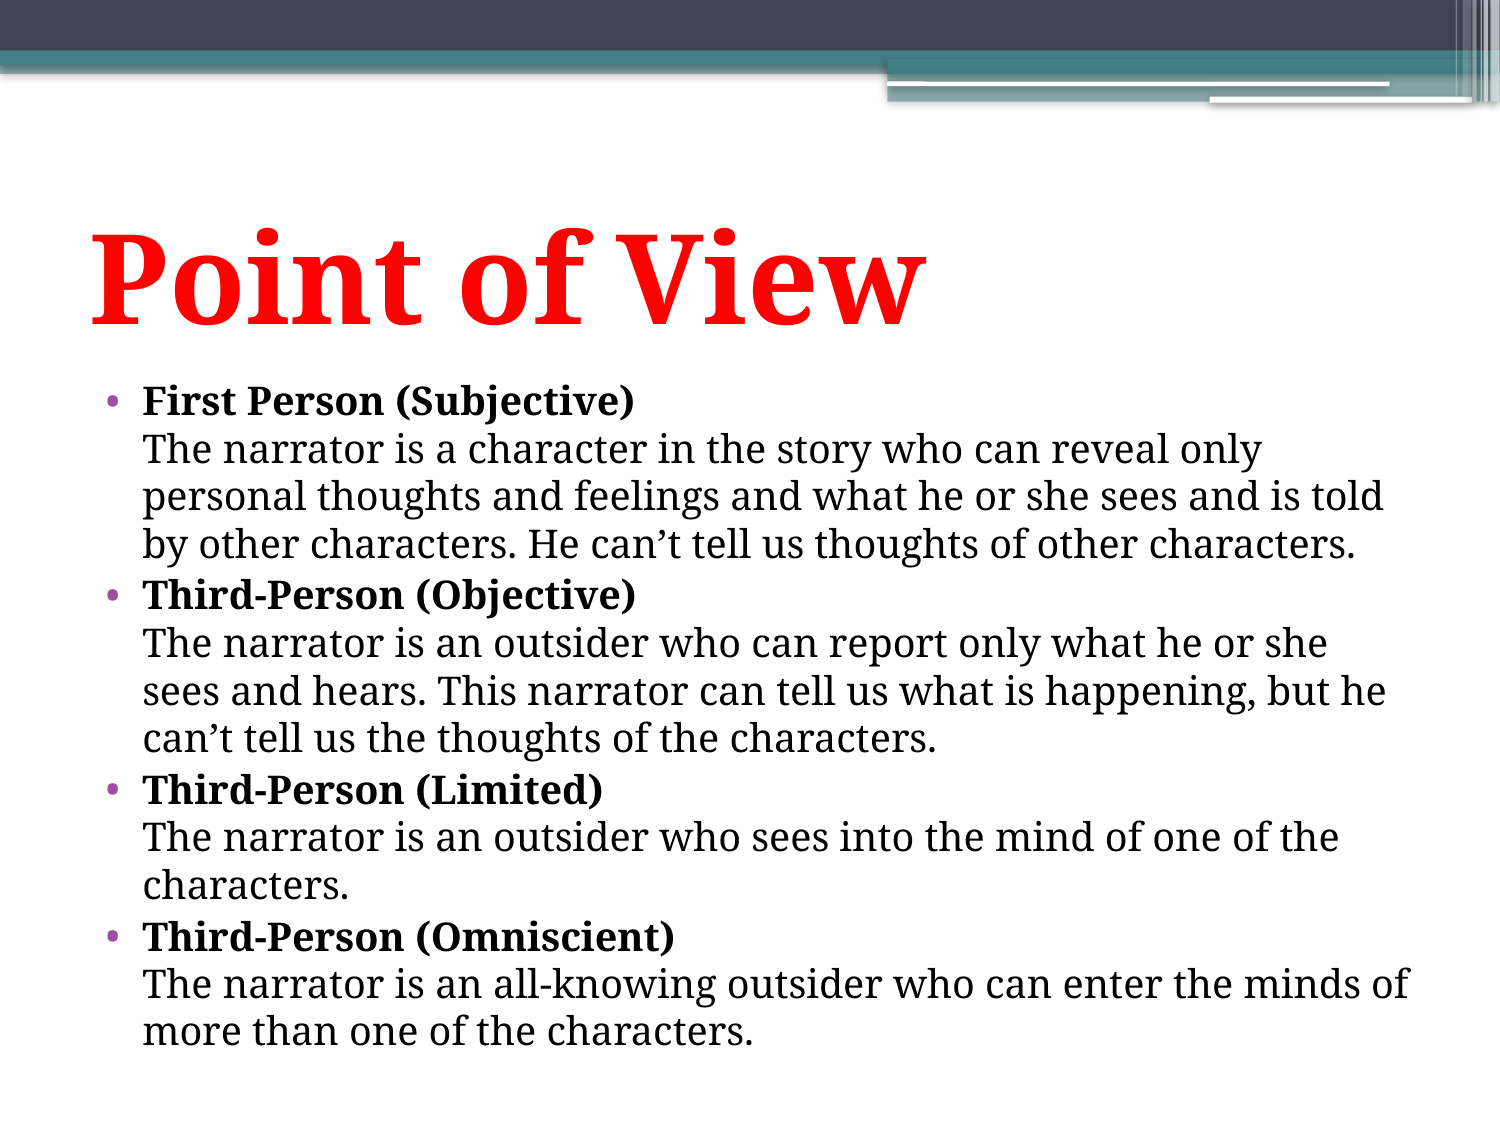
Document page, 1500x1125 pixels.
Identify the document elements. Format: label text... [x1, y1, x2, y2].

title Point of View [75, 187, 1425, 363]
list First Person (Subjective) The narrator is a character in the story who can reveal only personal thoughts and feelings and what he or she sees and is told by other characters. He can’t tell us thoughts of other characters. Third-Person (Objective) The narrator is an outsider who can report only what he or she sees and hears. This narrator can tell us what is happening, but he can’t tell us the thoughts of the characters. Third-Person (Limited) The narrator is an outsider who sees into the mind of one of the characters. Third-Person (Omniscient) The narrator is an all-knowing outsider who can enter the minds of more than one of the characters. [75, 368, 1425, 1079]
